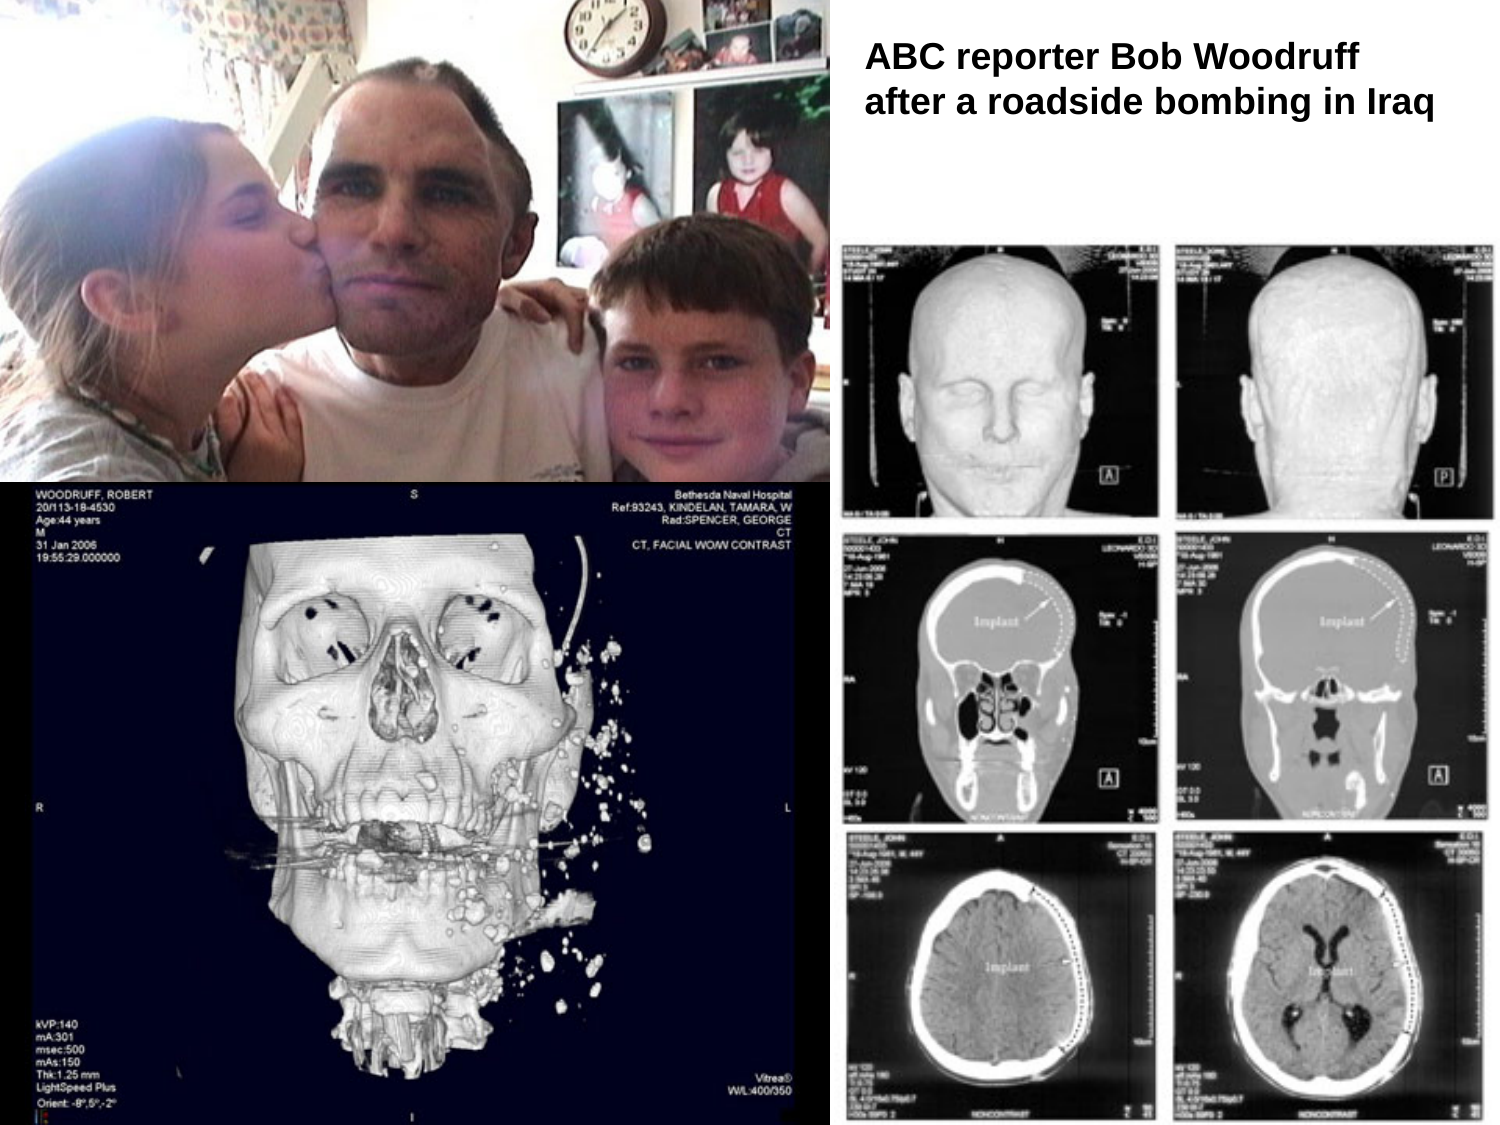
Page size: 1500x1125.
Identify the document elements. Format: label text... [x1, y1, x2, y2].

picture [0, 0, 830, 1125]
picture [834, 237, 1500, 1125]
text_box ABC reporter Bob Woodruff after a roadside bombing in Iraq [849, 24, 1463, 130]
